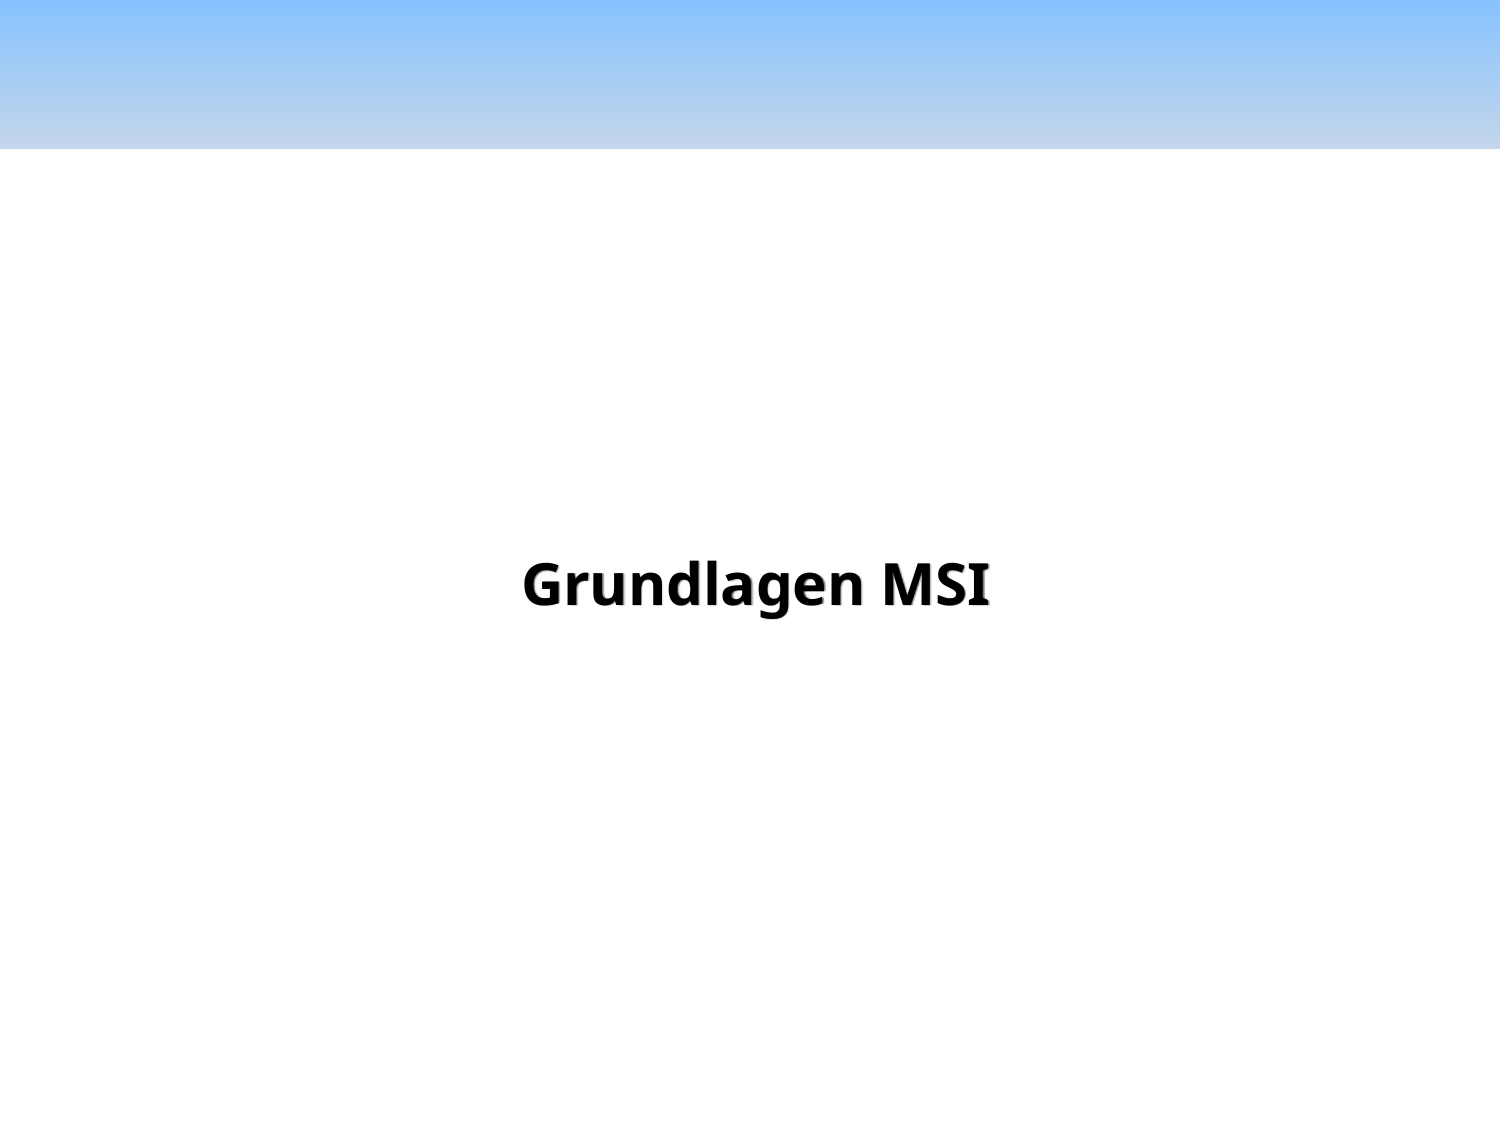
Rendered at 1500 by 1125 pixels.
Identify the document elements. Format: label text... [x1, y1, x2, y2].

title Grundlagen MSI [118, 538, 1394, 658]
